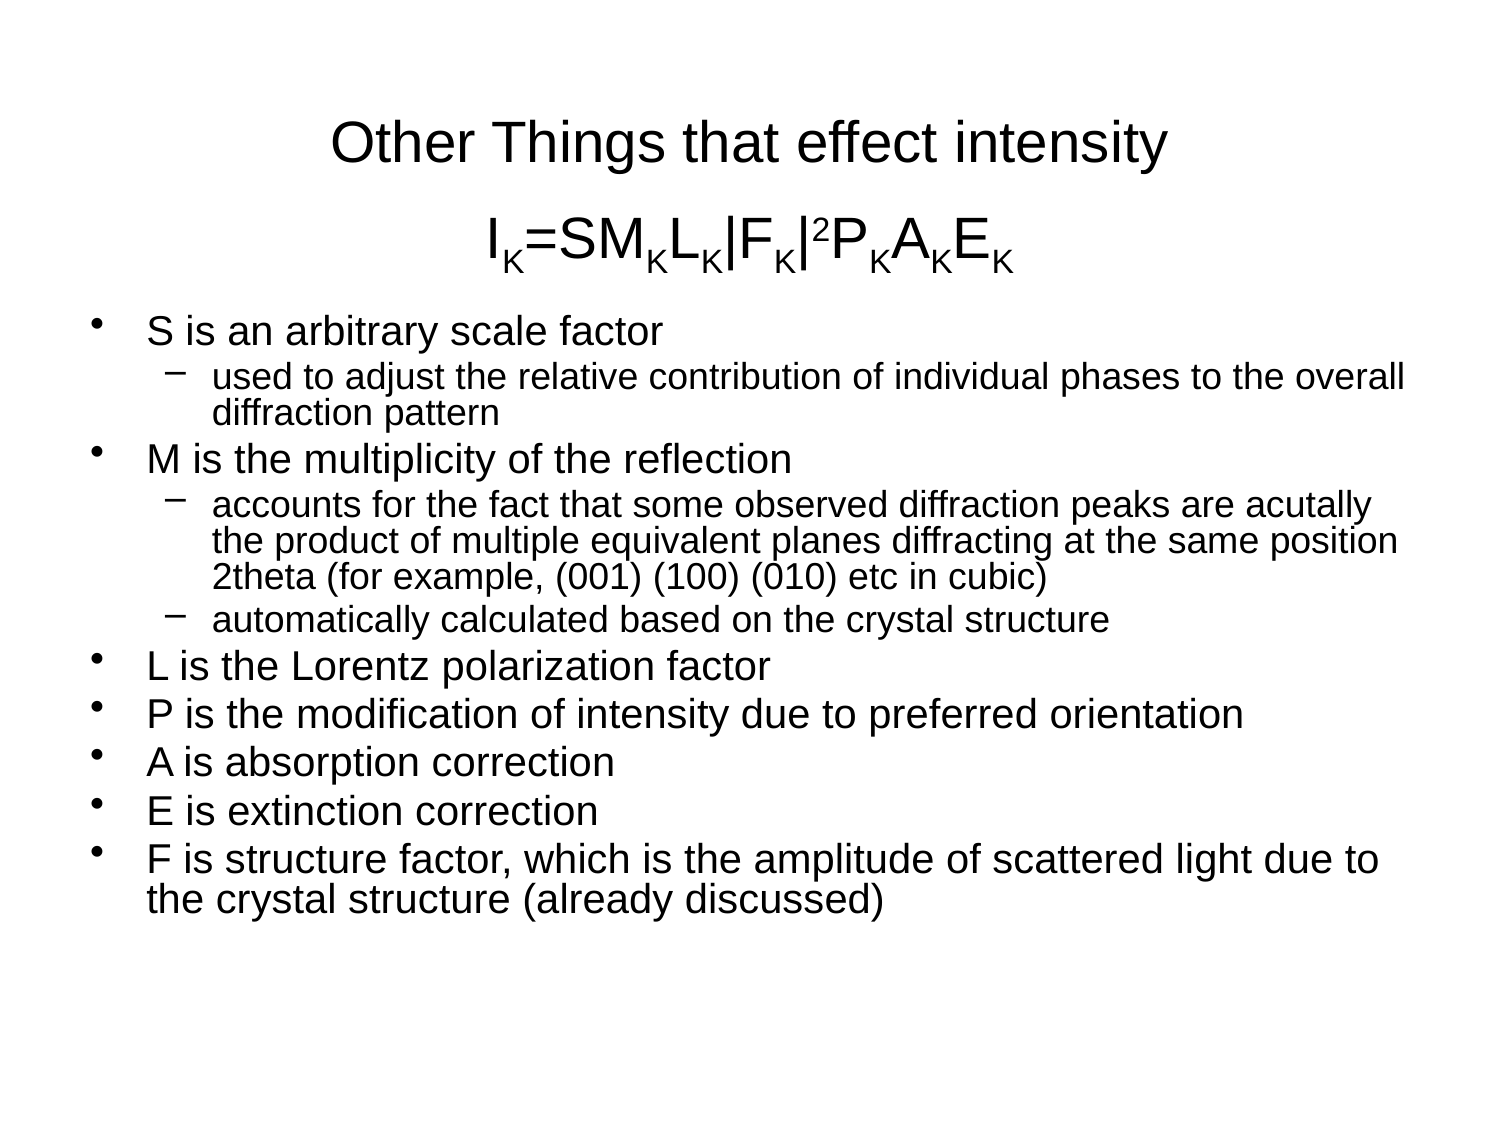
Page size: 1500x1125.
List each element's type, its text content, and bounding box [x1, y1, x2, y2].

title Other Things that effect intensity [75, 45, 1425, 200]
list IK=SMKLK|FK|2PKAKEK S is an arbitrary scale factor used to adjust the relative contribution of individual phases to the overall diffraction pattern M is the multiplicity of the reflection accounts for the fact that some observed diffraction peaks are acutally the product of multiple equivalent planes diffracting at the same position 2theta (for example, (001) (100) (010) etc in cubic) automatically calculated based on the crystal structure L is the Lorentz polarization factor P is the modification of intensity due to preferred orientation A is absorption correction E is extinction correction F is structure factor, which is the amplitude of scattered light due to the crystal structure (already discussed) [75, 200, 1425, 1005]
